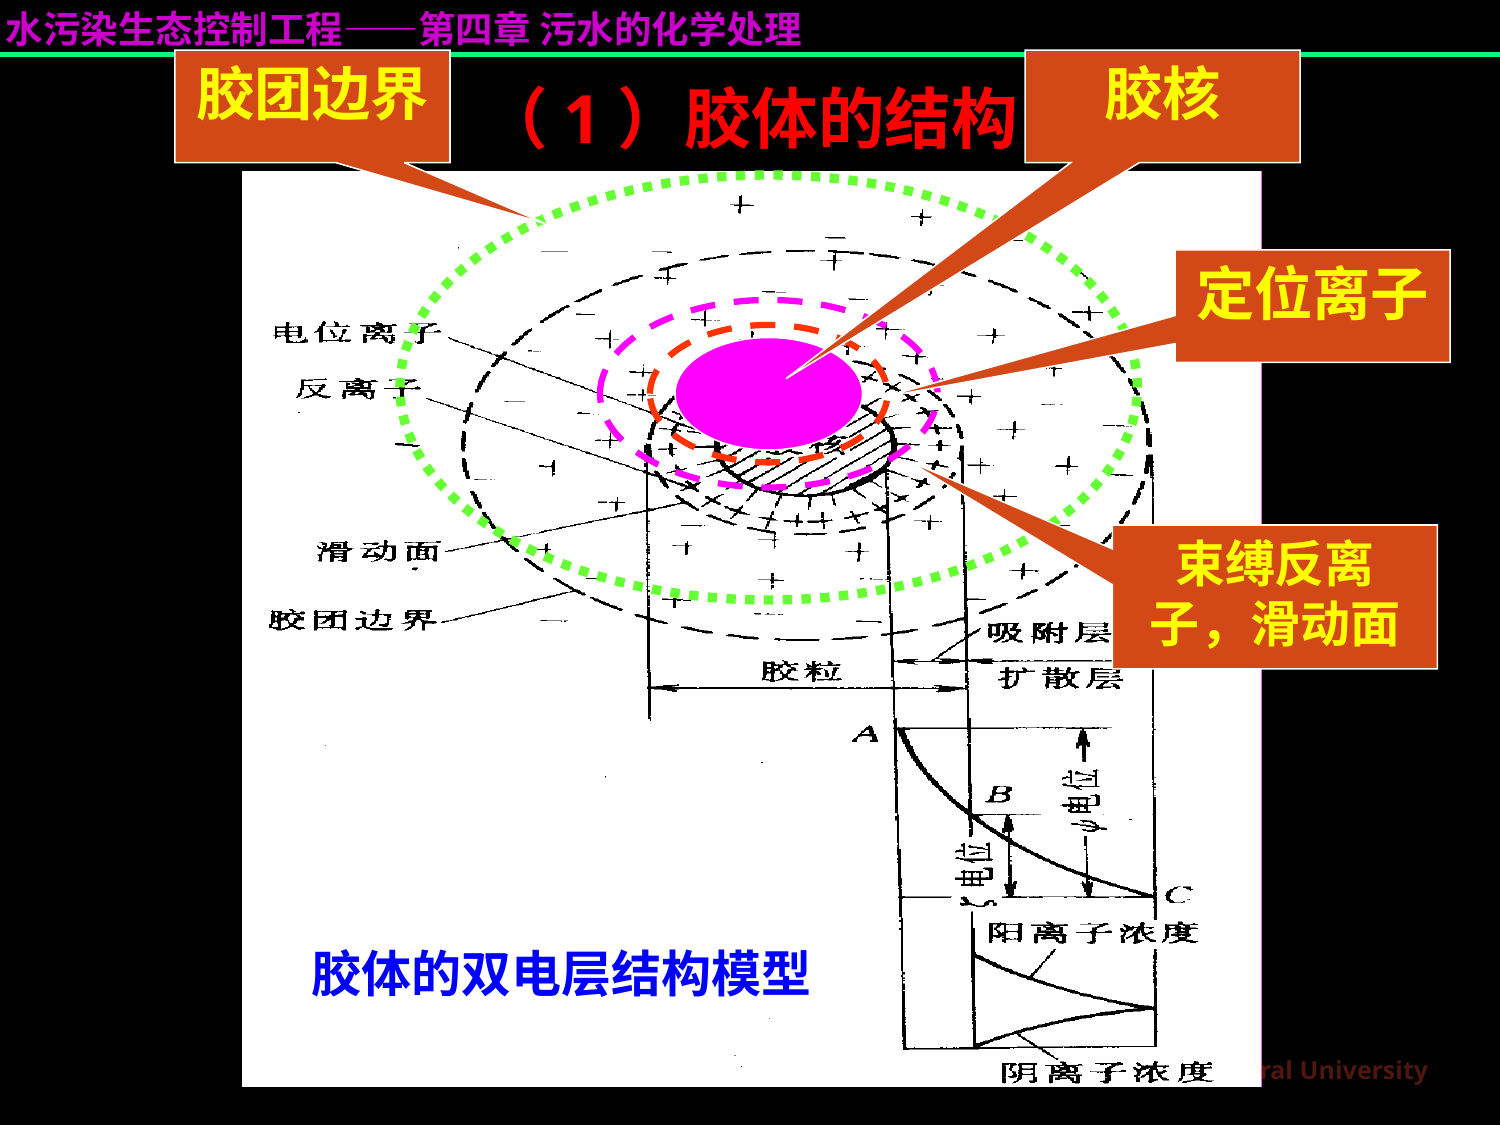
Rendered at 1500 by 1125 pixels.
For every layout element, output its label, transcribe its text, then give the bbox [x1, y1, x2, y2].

text_box 胶团边界 [174, 50, 451, 73]
text_box 胶核 [1025, 161, 1301, 169]
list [241, 171, 1263, 1088]
text_box 束缚反离子，滑动面 [1266, 525, 1438, 669]
text_box 胶团边界 [174, 161, 451, 169]
text_box 胶核 [1025, 50, 1301, 73]
slide_number 22 [1074, 1024, 1425, 1100]
text_box 定位离子 [1266, 249, 1451, 363]
text_box （1）胶体的结构 [112, 73, 1388, 161]
